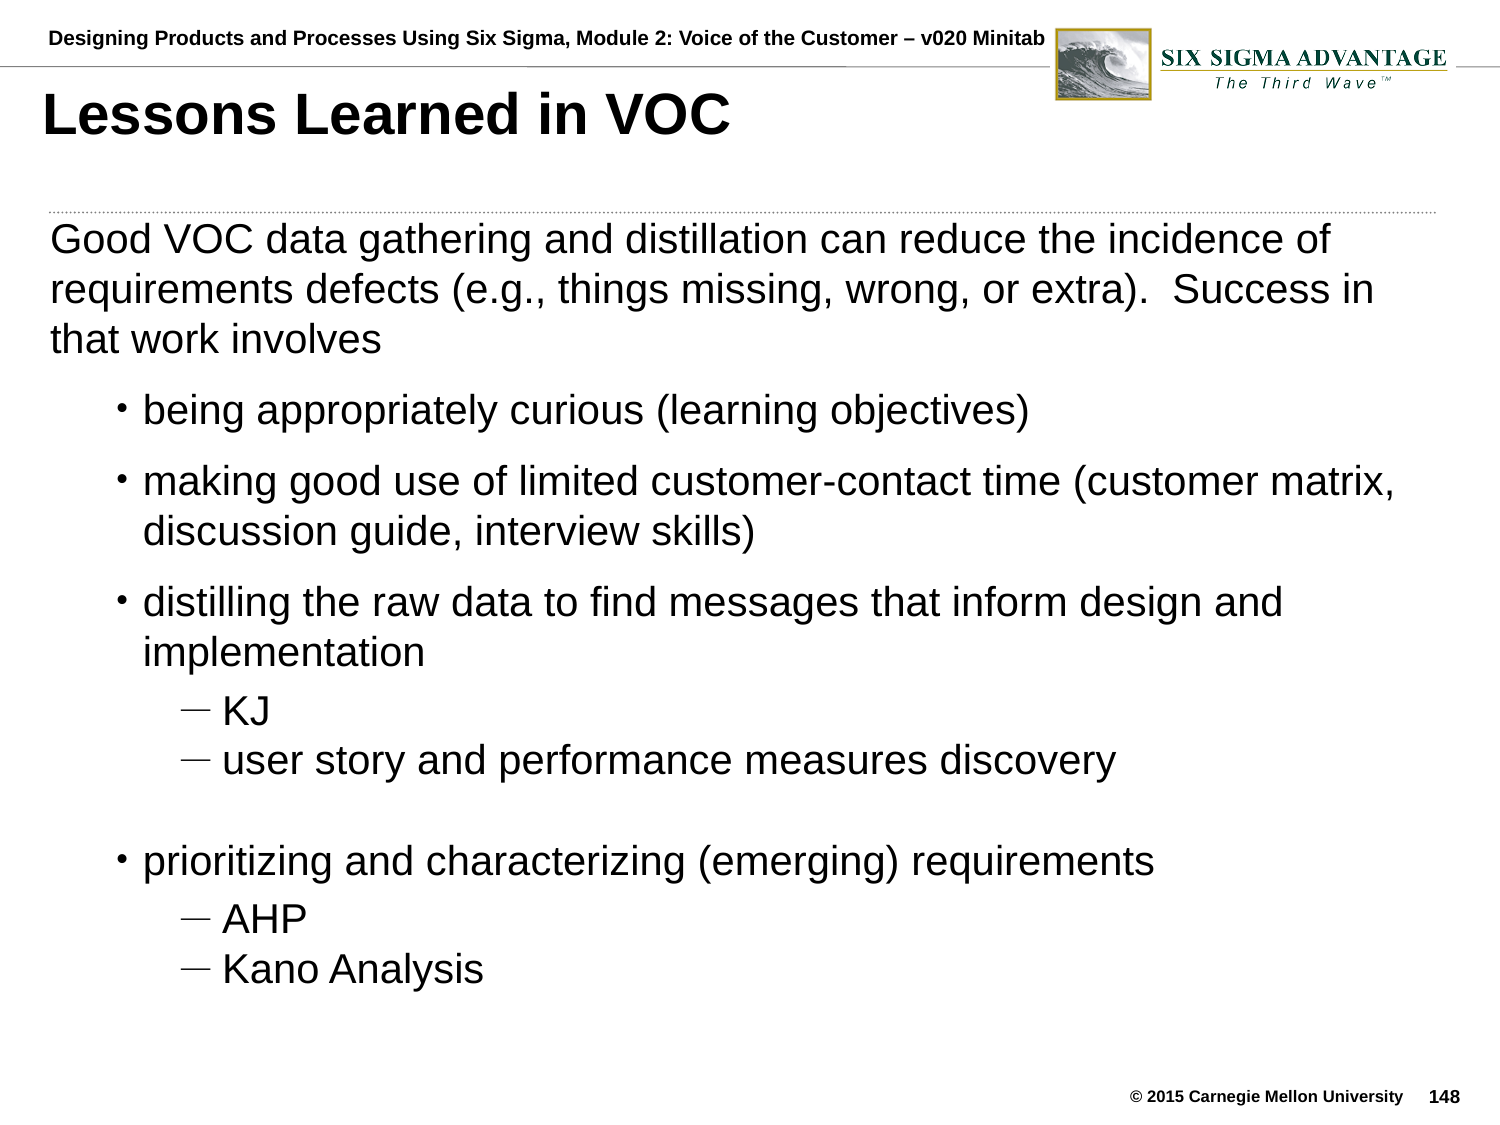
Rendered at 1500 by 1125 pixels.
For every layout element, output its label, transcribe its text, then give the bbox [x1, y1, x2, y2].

list Good VOC data gathering and distillation can reduce the incidence of requirements defects (e.g., things missing, wrong, or extra). Success in that work involves being appropriately curious (learning objectives) making good use of limited customer-contact time (customer matrix, discussion guide, interview skills) distilling the raw data to find messages that inform design and implementation KJ user story and performance measures discovery prioritizing and characterizing (emerging) requirements AHP Kano Analysis [50, 212, 1437, 1081]
title Lessons Learned in VOC [42, 89, 1438, 146]
picture [1049, 24, 1456, 104]
